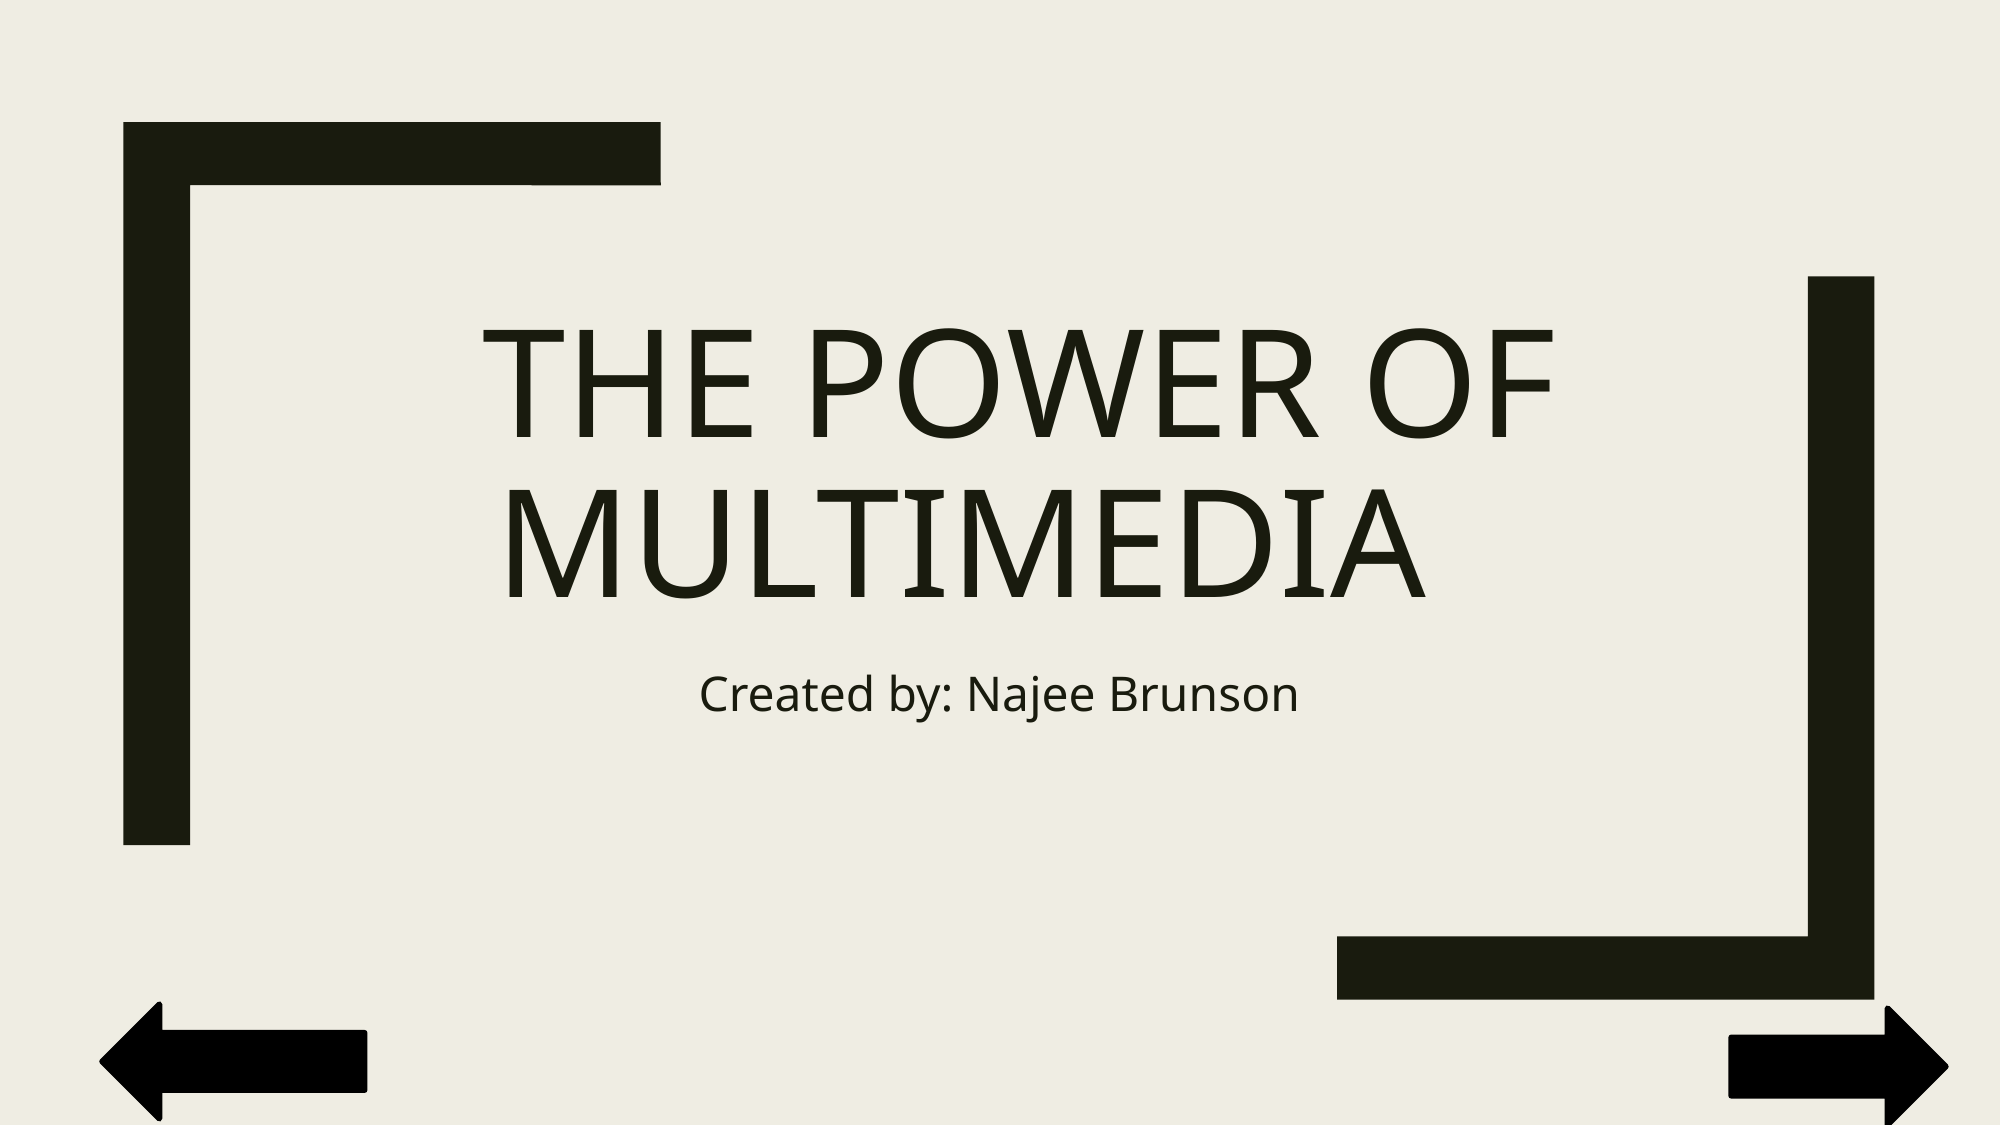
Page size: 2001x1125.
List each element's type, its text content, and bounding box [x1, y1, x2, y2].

text_box [1728, 1005, 1949, 1125]
subtitle Created by: Najee Brunson [439, 649, 1561, 828]
title The power of Multimedia [314, 293, 1686, 638]
text_box [99, 1001, 368, 1122]
